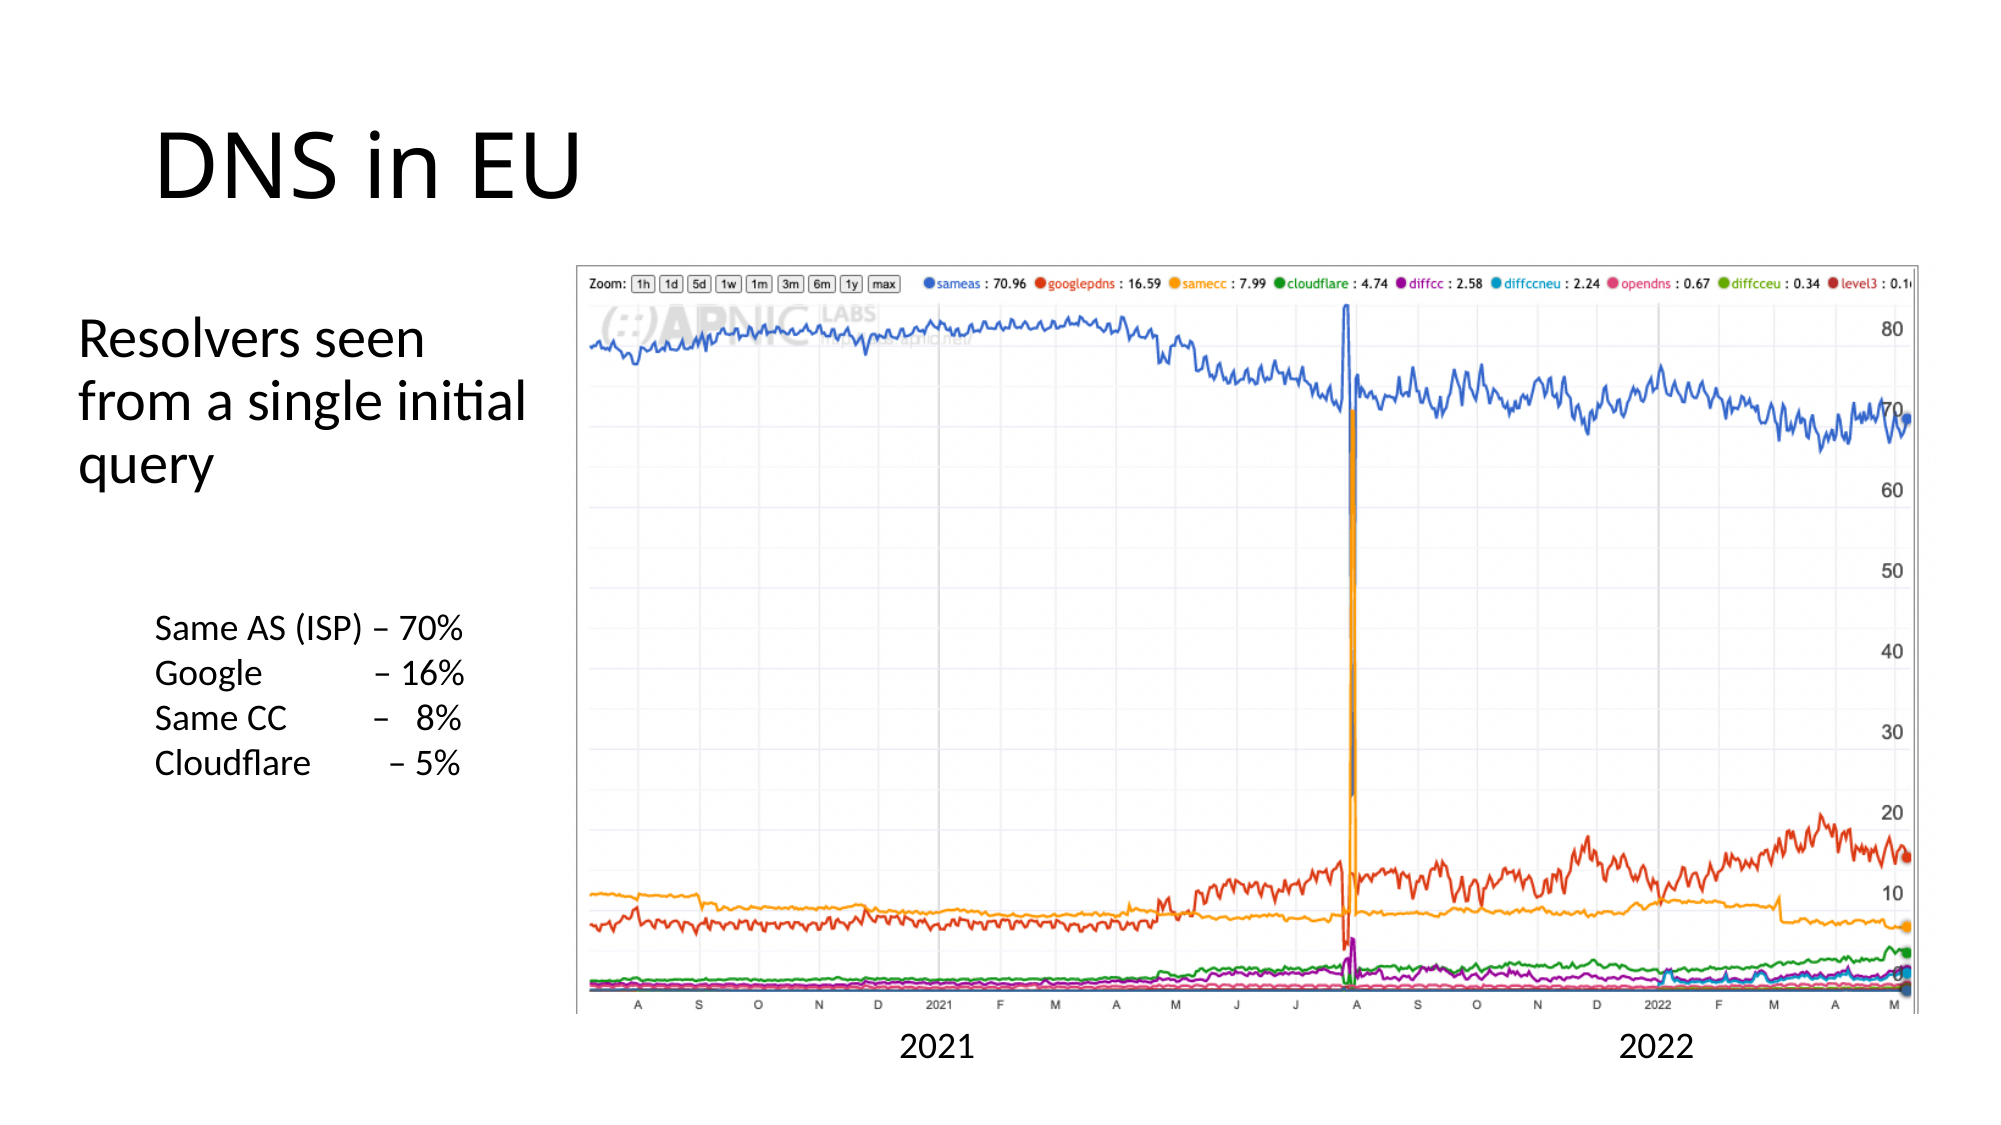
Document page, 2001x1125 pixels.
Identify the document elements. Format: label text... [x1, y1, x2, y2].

text_box Same AS (ISP) – 70% Google – 16% Same CC – 8% Cloudflare – 5% [140, 595, 485, 791]
text_box 2021 [884, 1014, 991, 1073]
picture [564, 253, 1937, 1014]
title DNS in EU [137, 59, 1863, 278]
text_box 2022 [1603, 1014, 1710, 1073]
list Resolvers seen from a single initial query [63, 299, 543, 1014]
